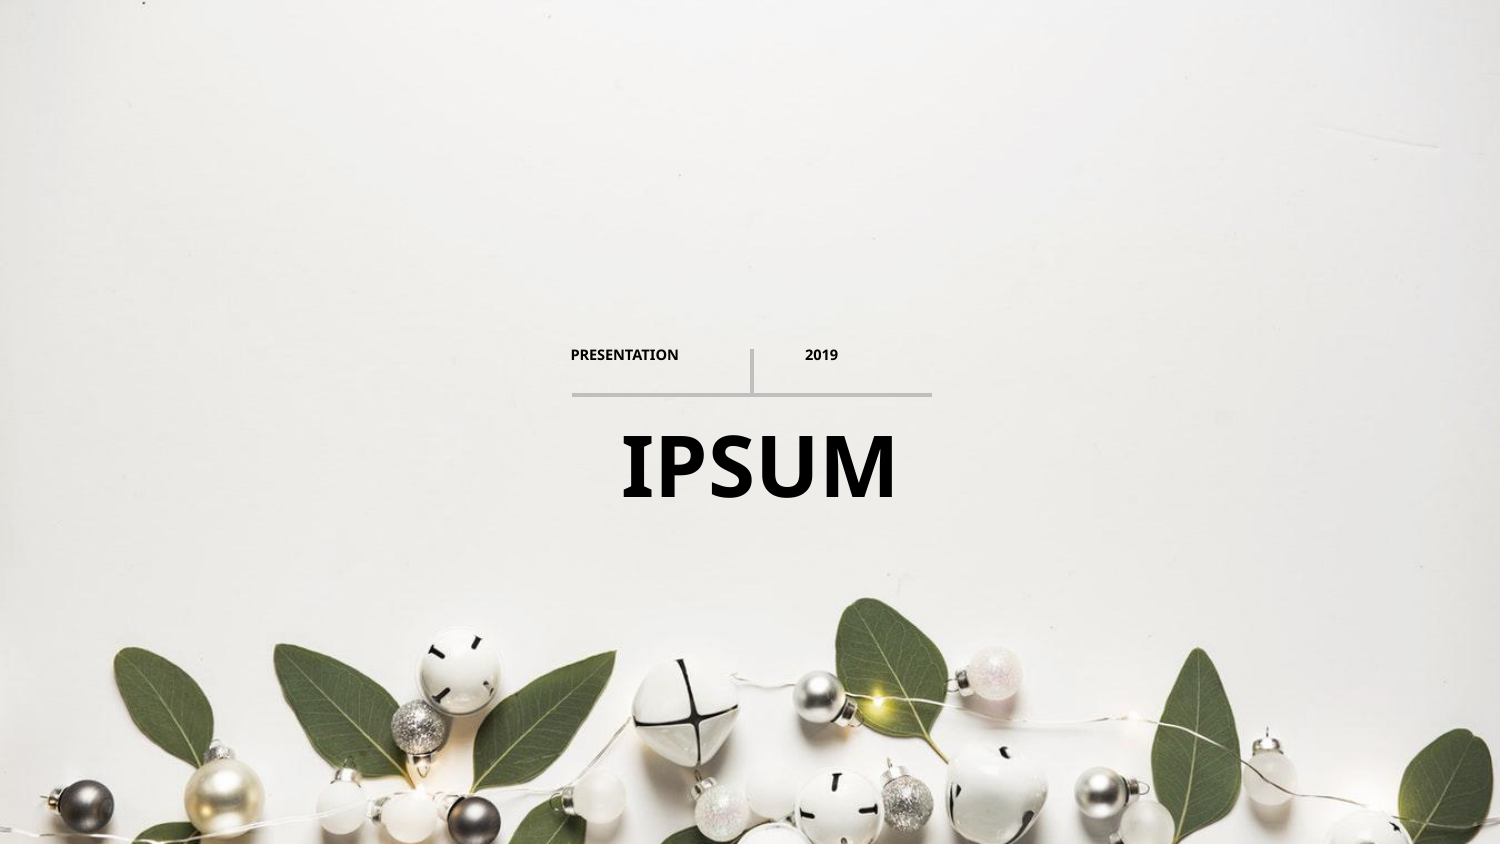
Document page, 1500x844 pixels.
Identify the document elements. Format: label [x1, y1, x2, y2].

picture [0, 0, 1500, 844]
text_box [502, 339, 1019, 523]
